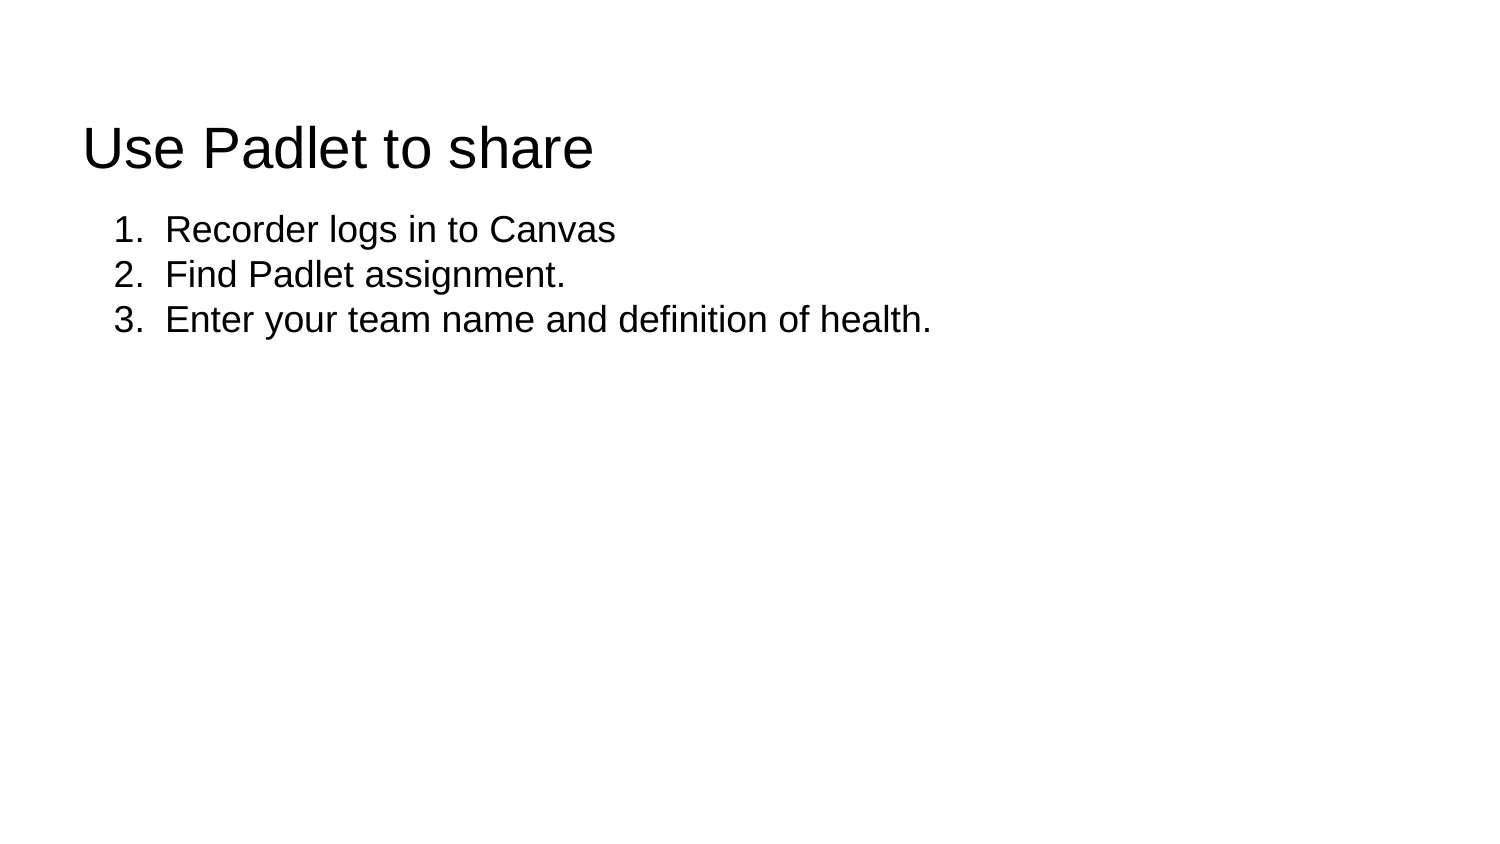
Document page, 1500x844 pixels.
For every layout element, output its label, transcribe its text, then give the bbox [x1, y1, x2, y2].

title Use Padlet to share [75, 39, 1263, 181]
list Recorder logs in to Canvas Find Padlet assignment. Enter your team name and definition of health. [75, 198, 1263, 795]
